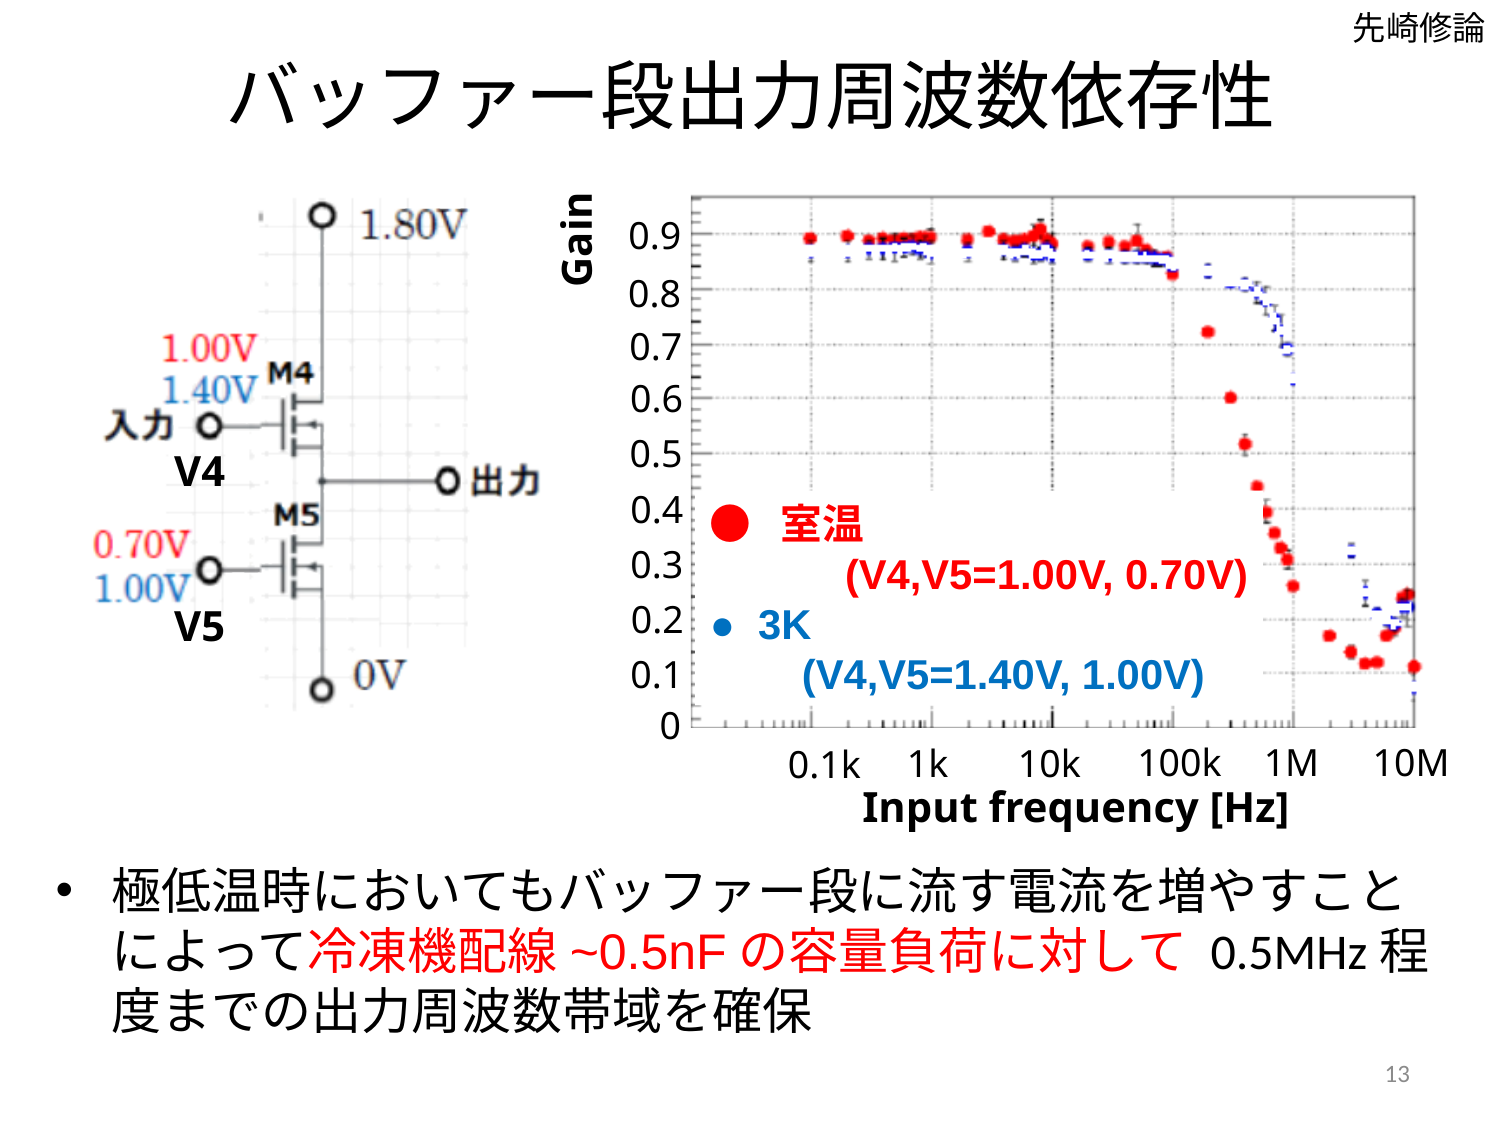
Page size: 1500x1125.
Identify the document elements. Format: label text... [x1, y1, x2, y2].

slide_number 13 [1074, 1042, 1425, 1103]
picture [69, 183, 542, 716]
text_box 先崎修論 [1338, 0, 1500, 55]
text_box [542, 179, 1464, 839]
list 極低温時においてもバッファー段に流す電流を増やすことによって冷凍機配線~0.5nFの容量負荷に対して 0.5MHz程度までの出力周波数帯域を確保 [40, 851, 1460, 1103]
title バッファー段出力周波数依存性 [75, 39, 1425, 149]
